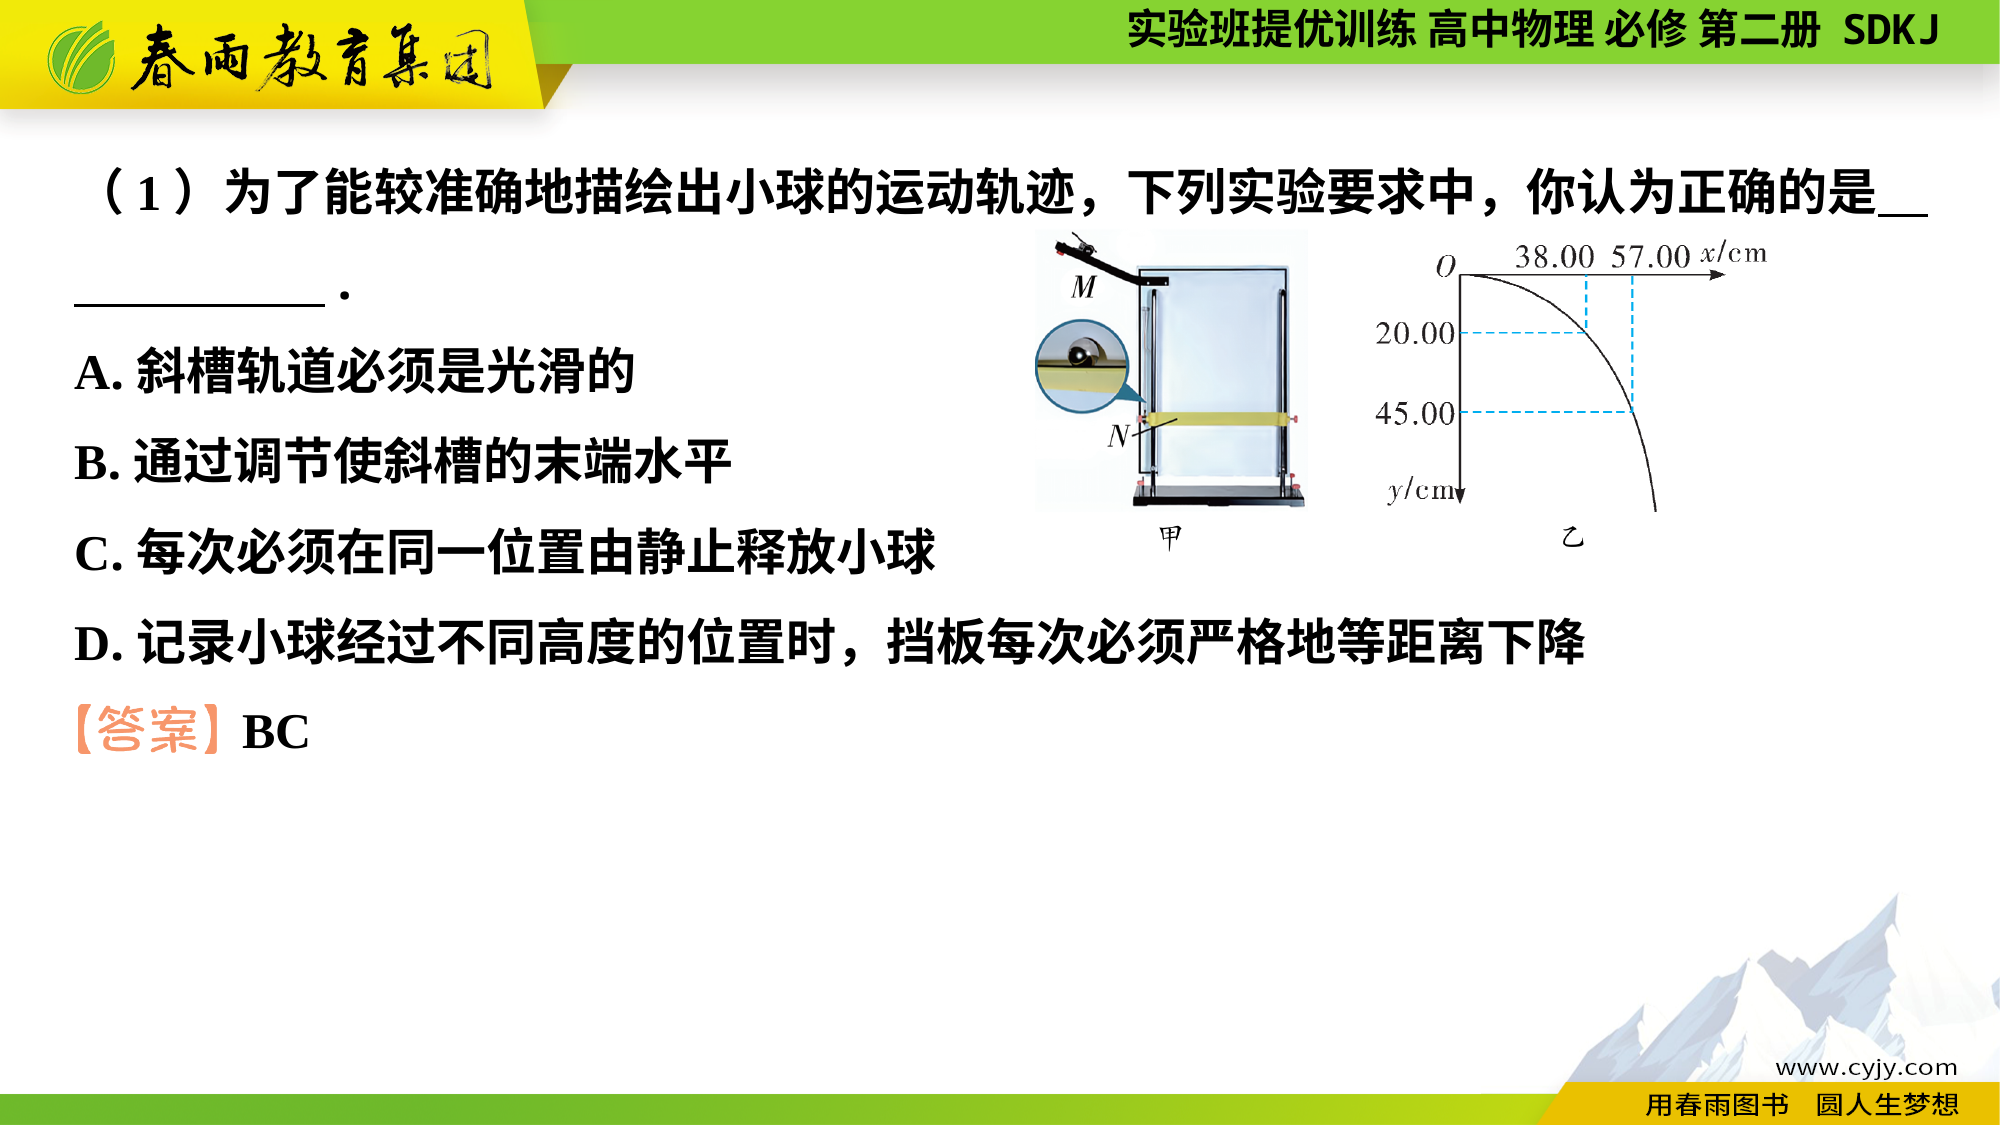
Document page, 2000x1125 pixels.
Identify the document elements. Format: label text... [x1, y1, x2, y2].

list （1）为了能较准确地描绘出小球的运动轨迹，下列实验要求中，你认为正确的是 . A.斜槽轨道必须是光滑的 B.通过调节使斜槽的末端水平 C.每次必须在同一位置由静止释放小球 D.记录小球经过不同高度的位置时，挡板每次必须严格地等距离下降 [59, 122, 1944, 683]
text_box BC [227, 690, 389, 766]
picture [0, 0, 2000, 1125]
